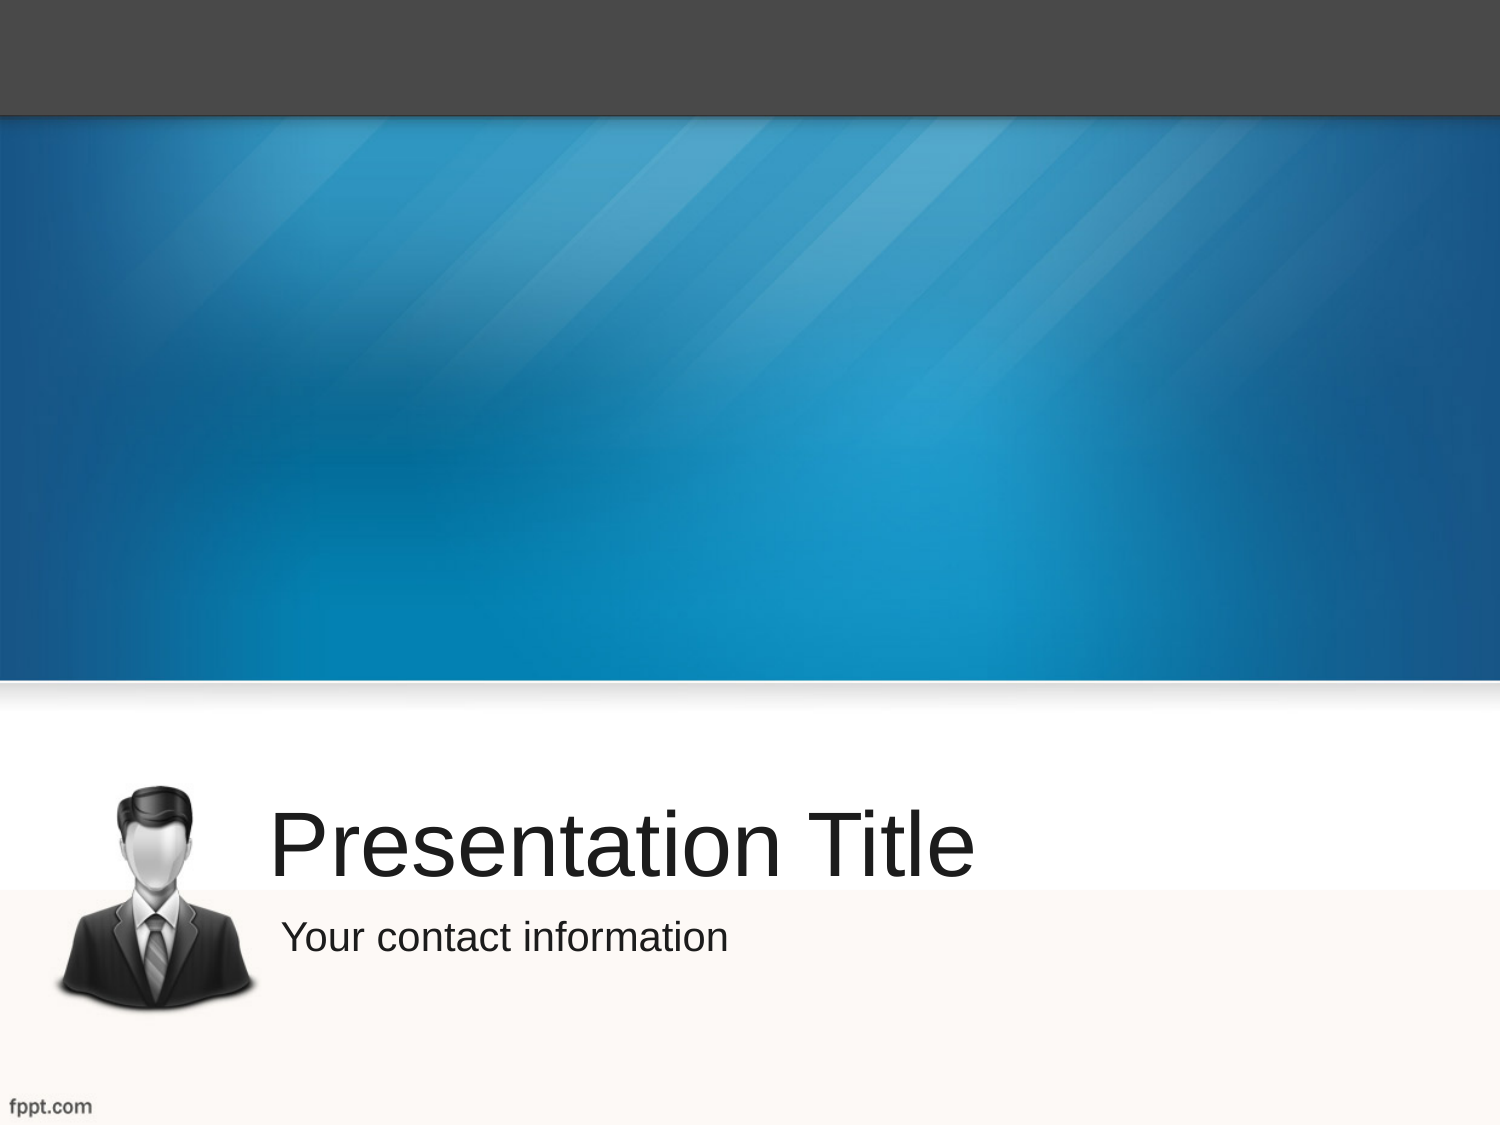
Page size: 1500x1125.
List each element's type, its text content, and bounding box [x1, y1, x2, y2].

picture [0, 0, 1500, 1125]
title Presentation Title [253, 786, 1459, 894]
text_box Your contact information [265, 881, 1105, 988]
